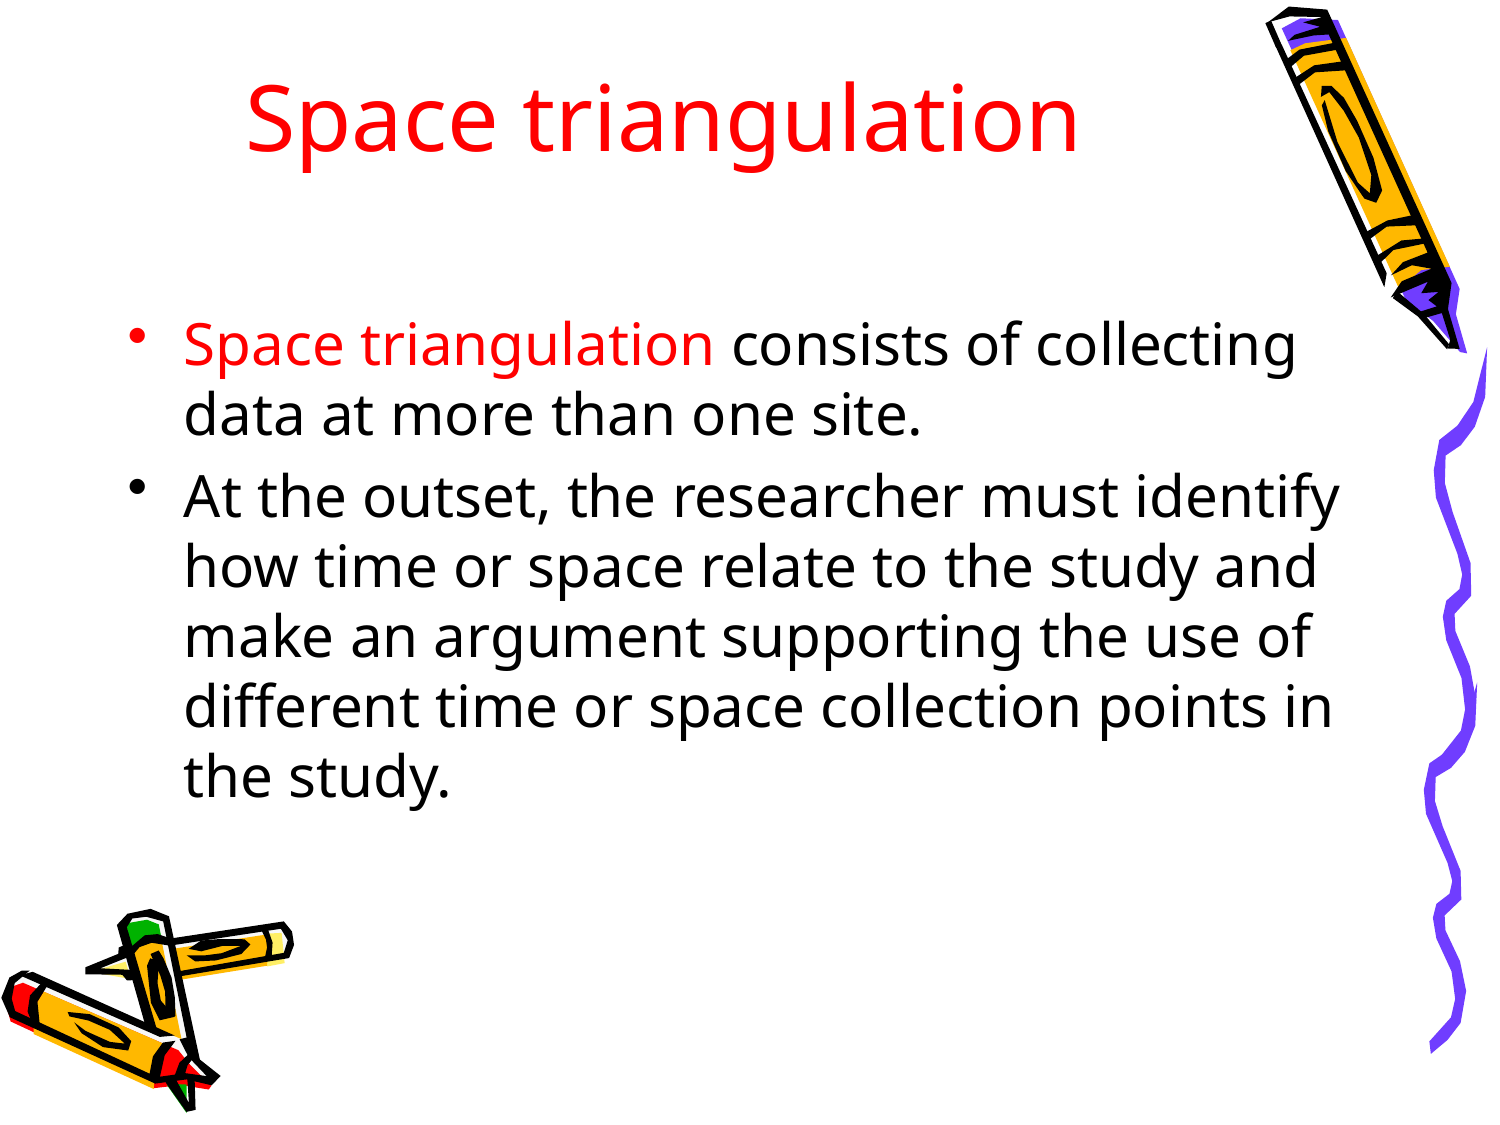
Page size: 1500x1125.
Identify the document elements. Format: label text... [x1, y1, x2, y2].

title Space triangulation [112, 24, 1240, 288]
list Space triangulation consists of collecting data at more than one site. At the outset, the researcher must identify how time or space relate to the study and make an argument supporting the use of different time or space collection points in the study. [112, 299, 1376, 901]
